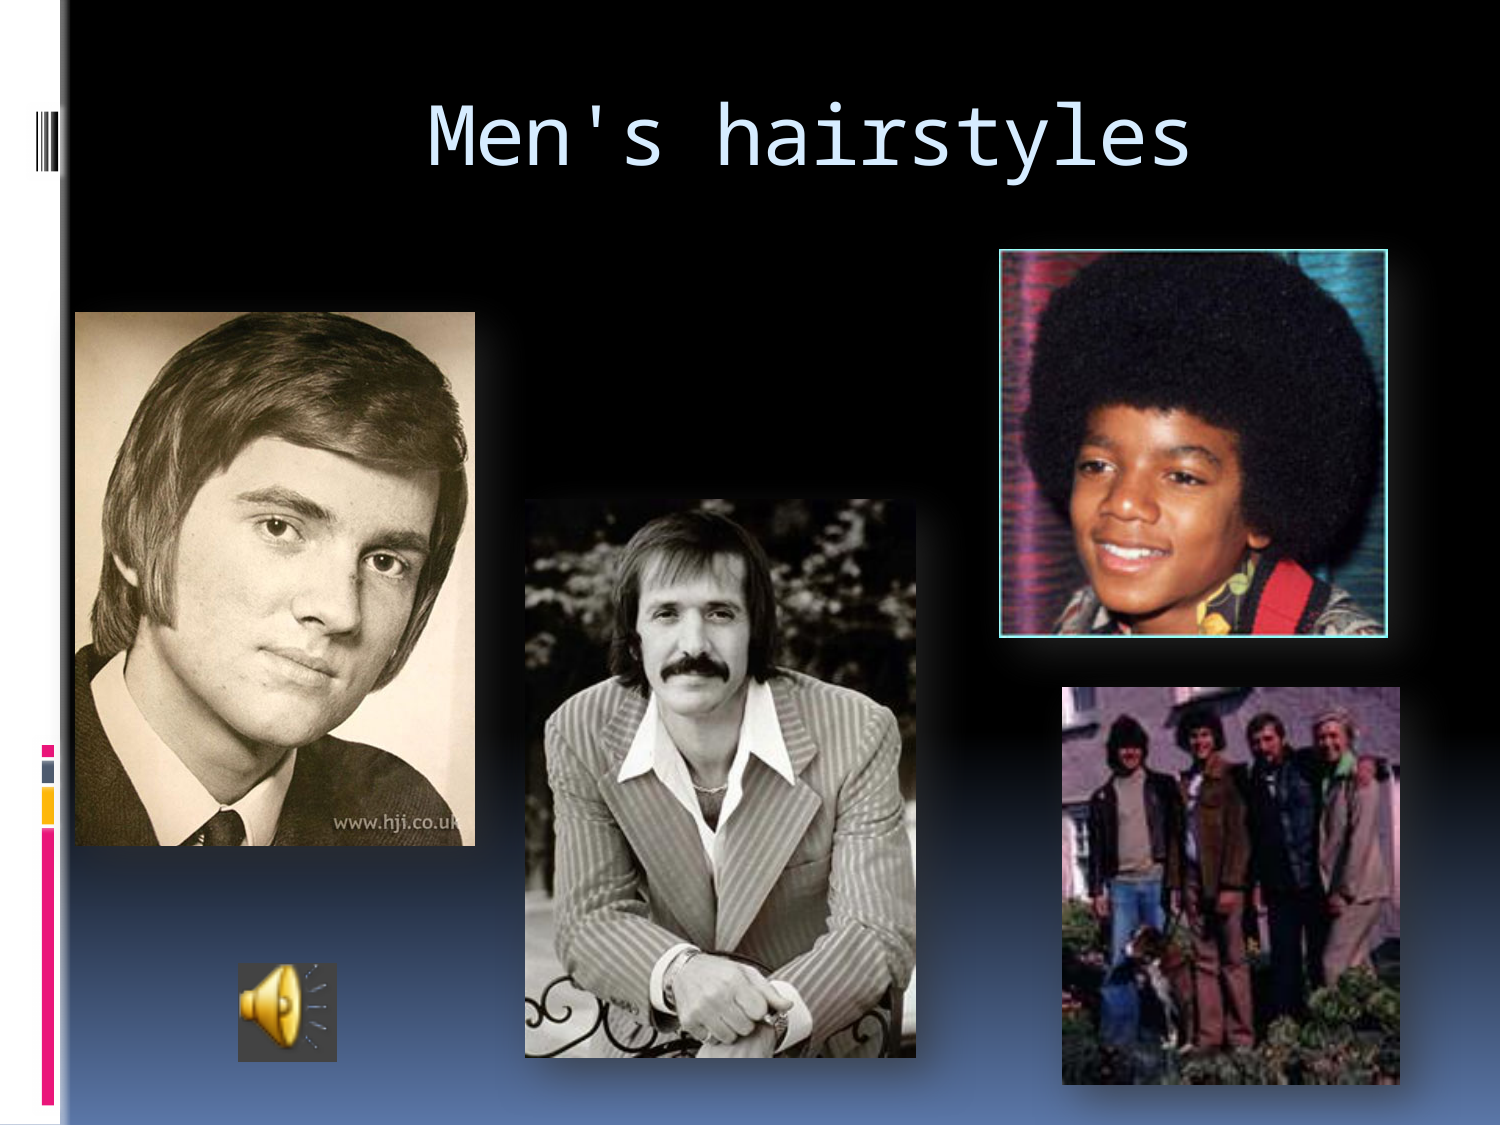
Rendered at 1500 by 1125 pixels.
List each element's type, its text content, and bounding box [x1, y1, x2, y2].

picture [1062, 686, 1401, 1085]
picture [999, 249, 1388, 638]
title Men's hairstyles [412, 75, 1238, 225]
picture [237, 962, 338, 1063]
picture [74, 312, 476, 847]
picture [524, 499, 917, 1059]
